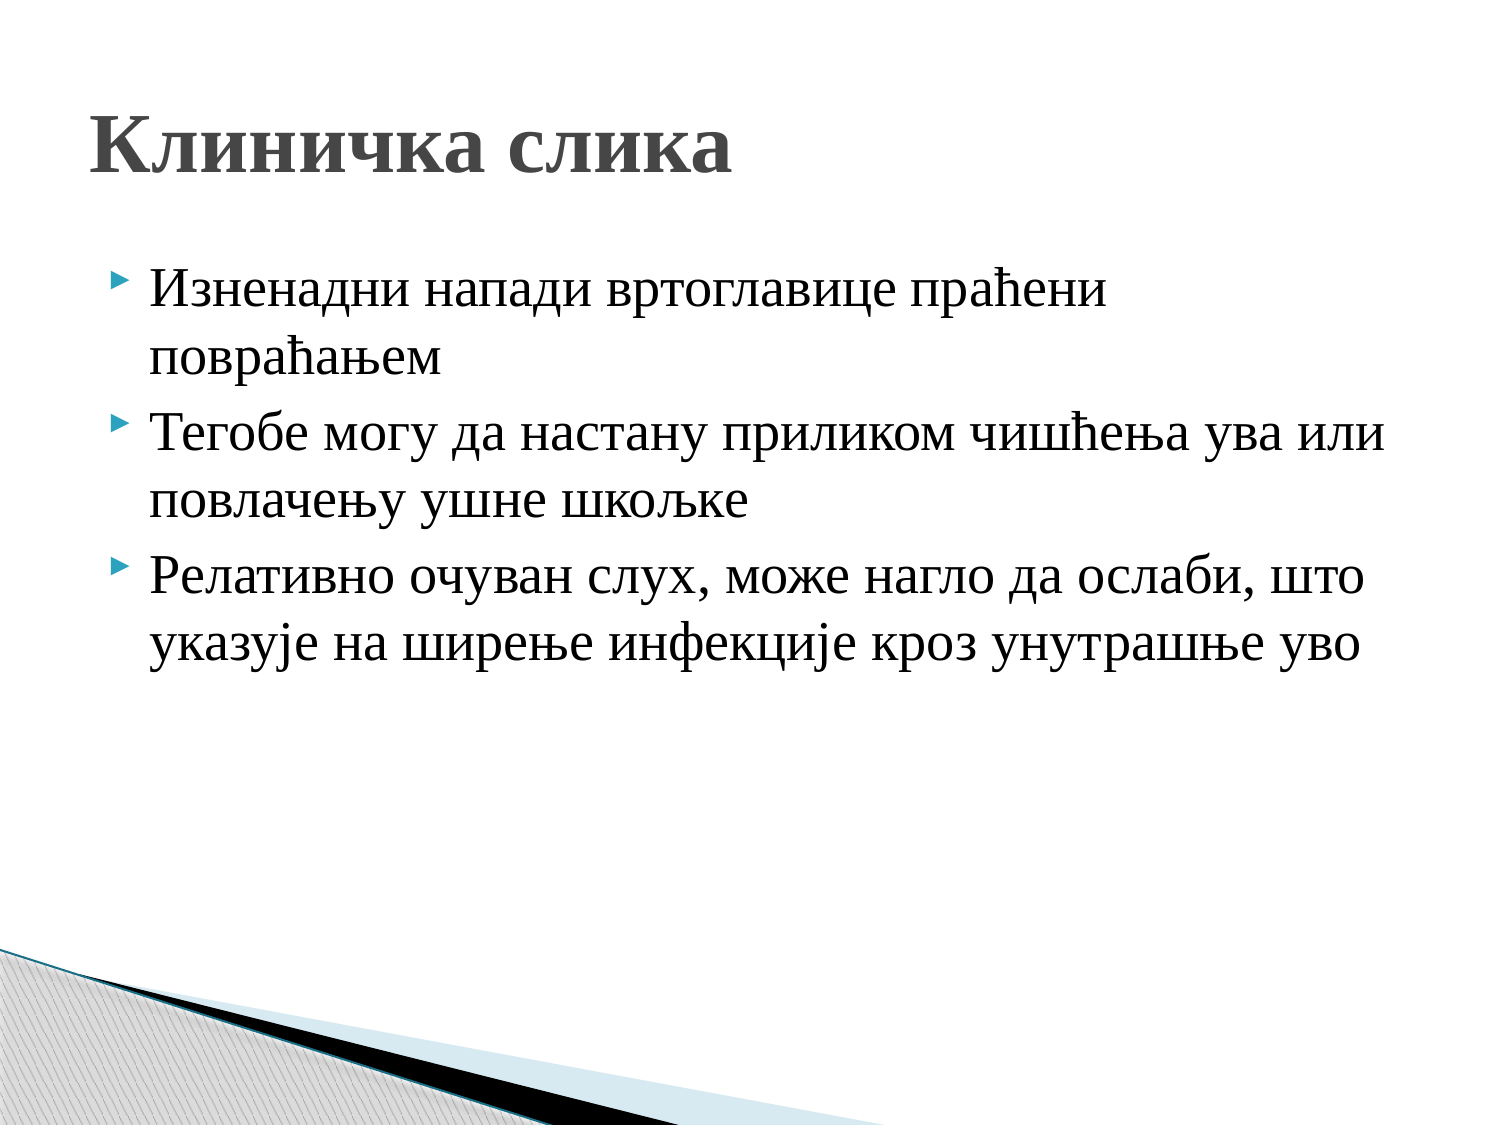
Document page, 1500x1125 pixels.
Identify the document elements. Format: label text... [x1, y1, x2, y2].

title Клиничка слика [75, 45, 1425, 233]
list Изненадни напади вртоглавице праћени повраћањем Тегобе могу да настану приликом чишћења ува или повлачењу ушне шкољке Релативно очуван слух, може нагло да ослаби, што указује на ширење инфекције кроз унутрашње уво [75, 243, 1425, 986]
